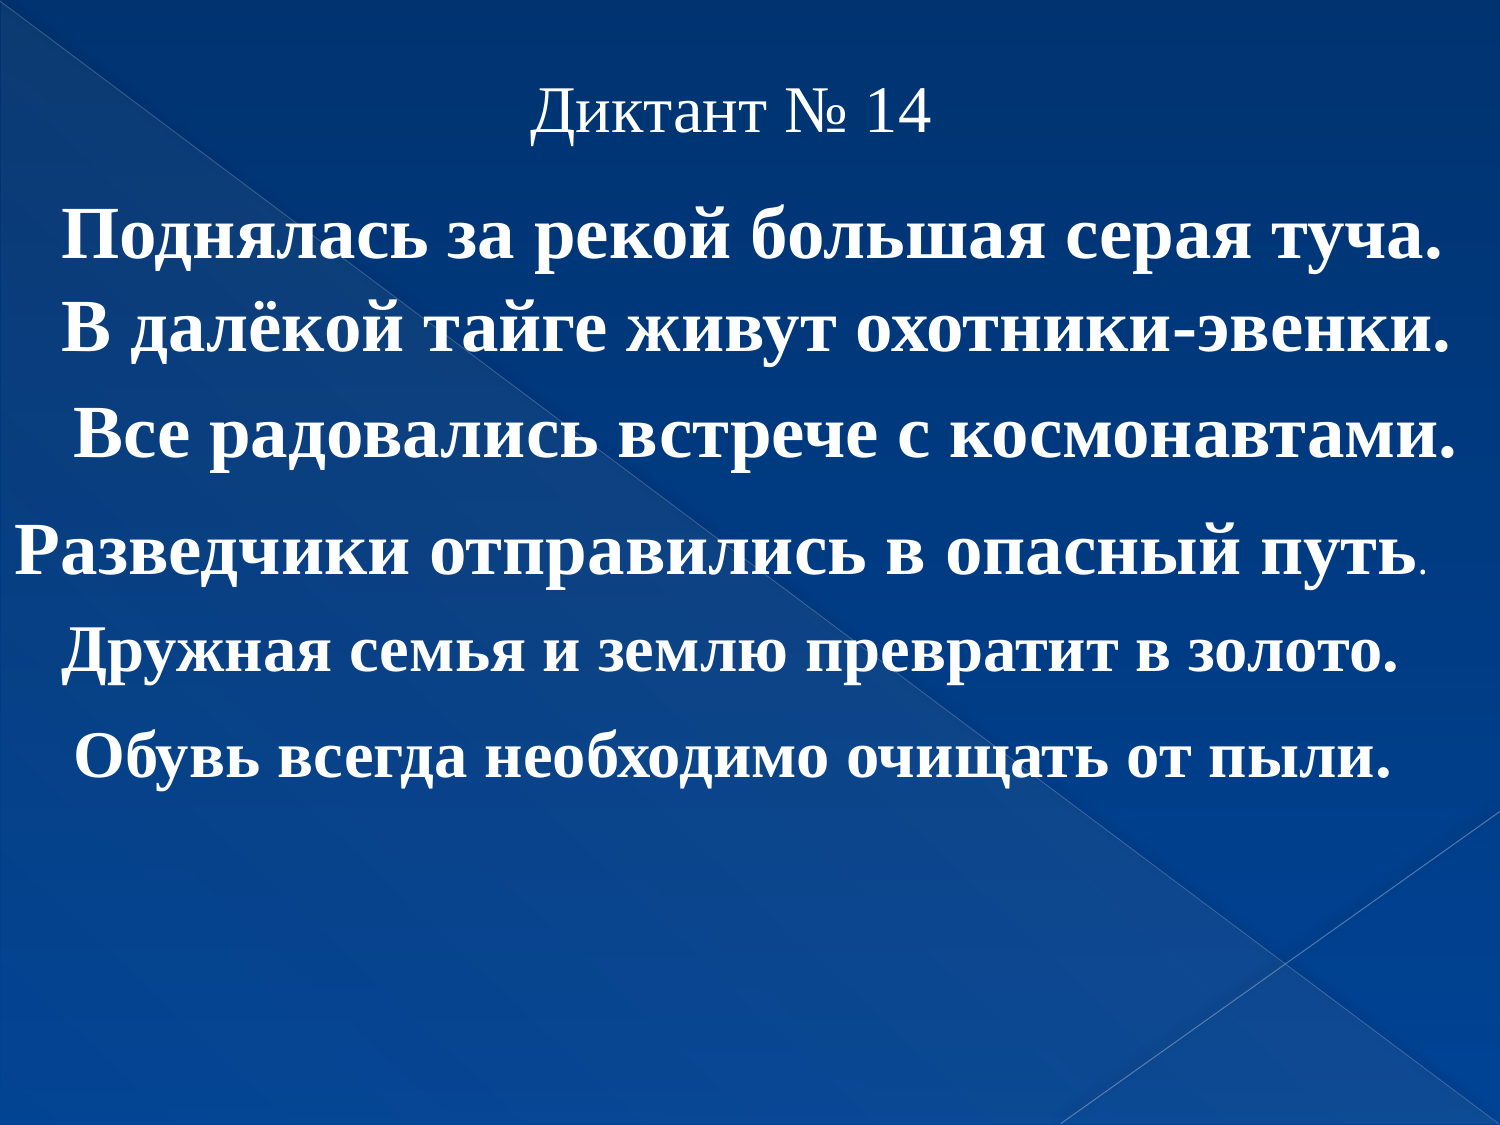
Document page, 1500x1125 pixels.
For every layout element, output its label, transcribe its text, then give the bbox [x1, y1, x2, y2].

text_box В далёкой тайге живут охотники-эвенки. [46, 269, 1477, 375]
text_box Диктант № 14 [515, 58, 961, 154]
text_box Поднялась за рекой большая серая туча. [46, 175, 1465, 269]
text_box Все радовались встрече с космонавтами. [58, 374, 1500, 480]
text_box Дружная семья и землю превратит в золото. [46, 597, 1500, 693]
text_box Обувь всегда необходимо очищать от пыли. [58, 703, 1453, 798]
text_box Разведчики отправились в опасный путь. [0, 492, 1500, 597]
